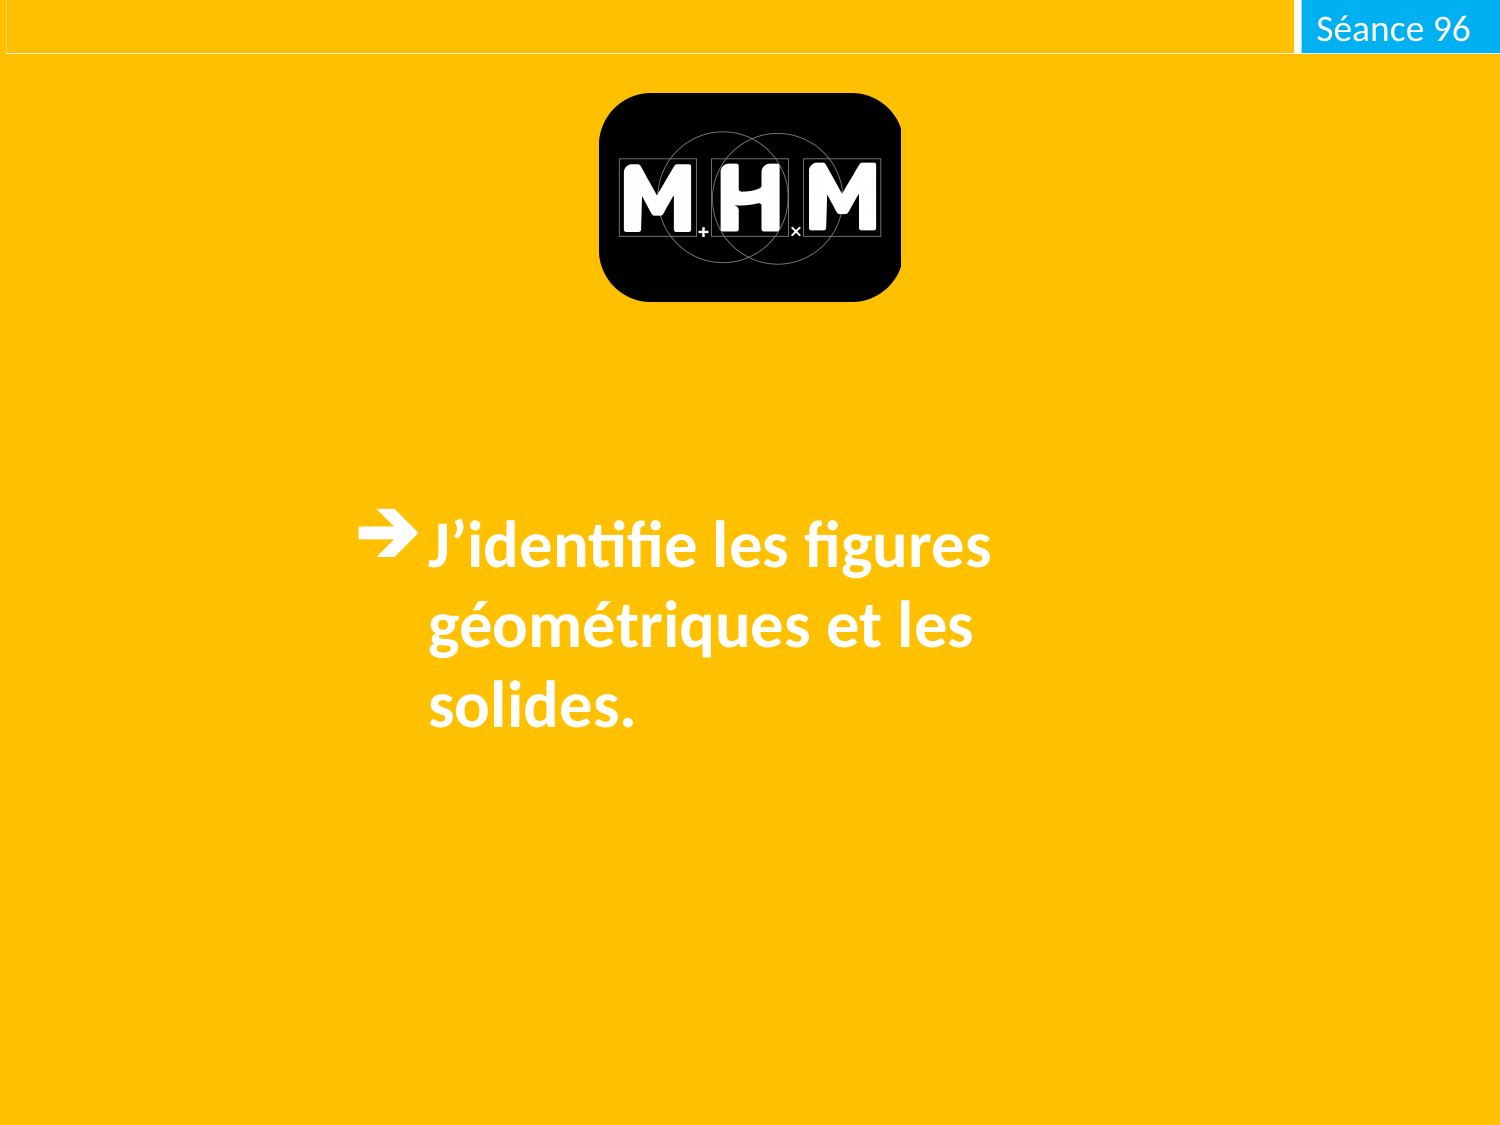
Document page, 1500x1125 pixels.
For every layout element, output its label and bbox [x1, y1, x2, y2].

text_box [0, 54, 1500, 1125]
